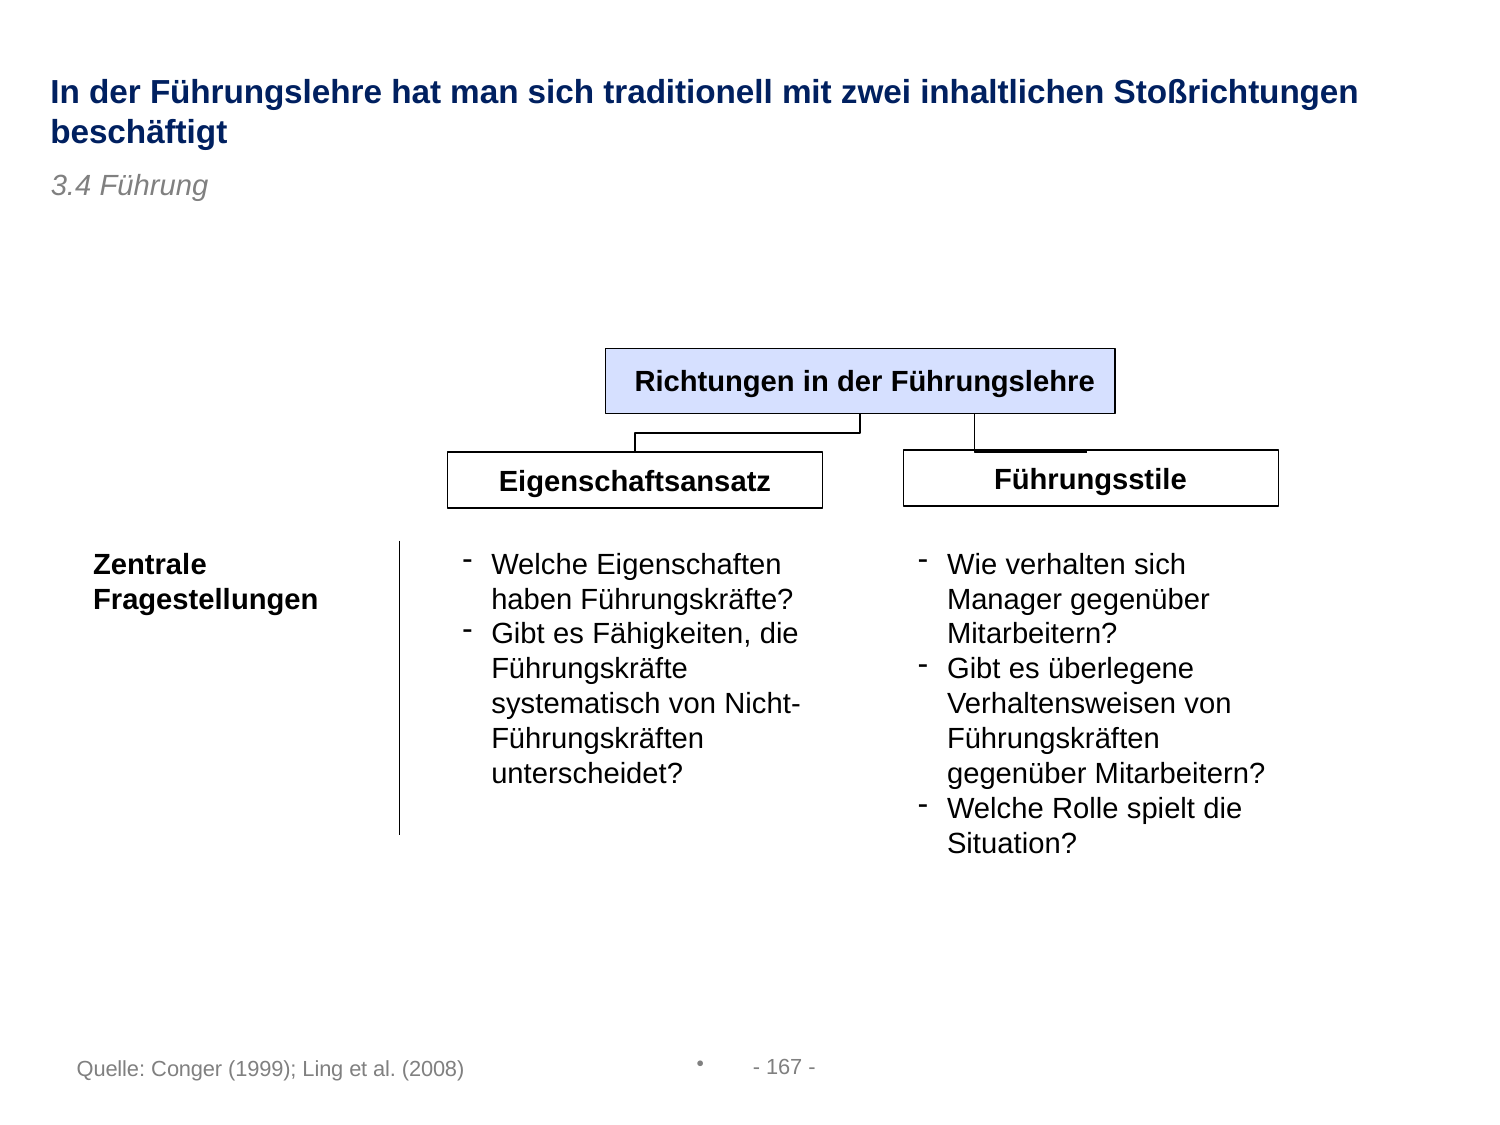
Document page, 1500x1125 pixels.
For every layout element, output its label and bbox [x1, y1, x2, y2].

text_box [61, 1046, 486, 1088]
text_box [447, 320, 1285, 867]
text_box [35, 63, 1433, 158]
text_box [78, 537, 371, 623]
text_box [36, 159, 224, 209]
slide_number [599, 1045, 913, 1093]
